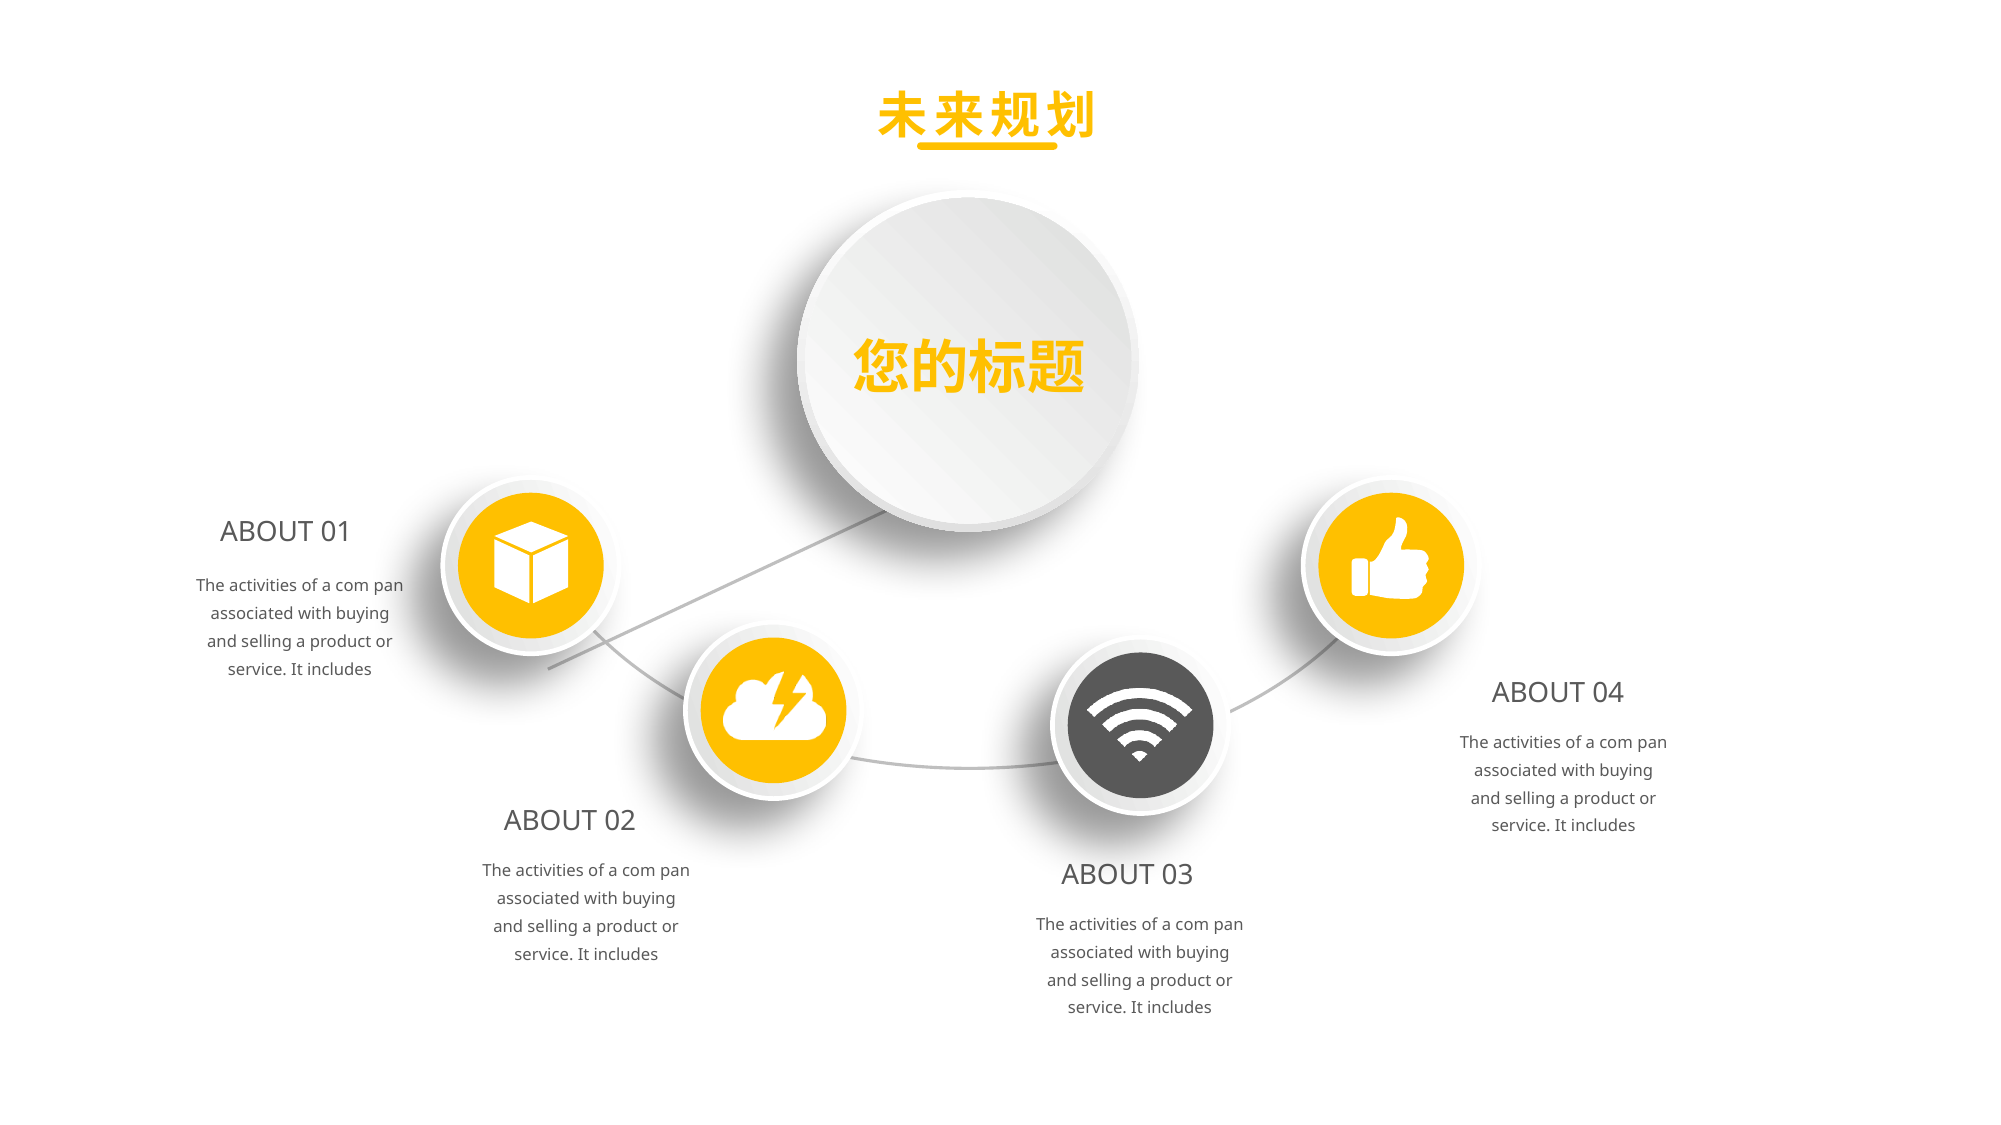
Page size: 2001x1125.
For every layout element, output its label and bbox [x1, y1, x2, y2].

text_box [1303, 477, 1480, 654]
text_box [617, 570, 1283, 770]
text_box [1052, 637, 1229, 814]
text_box [797, 189, 1140, 532]
text_box [442, 477, 620, 654]
text_box [786, 57, 1188, 150]
text_box [465, 795, 714, 968]
text_box [685, 622, 862, 799]
text_box [1442, 666, 1702, 839]
text_box [179, 506, 421, 683]
text_box [1019, 848, 1263, 1021]
